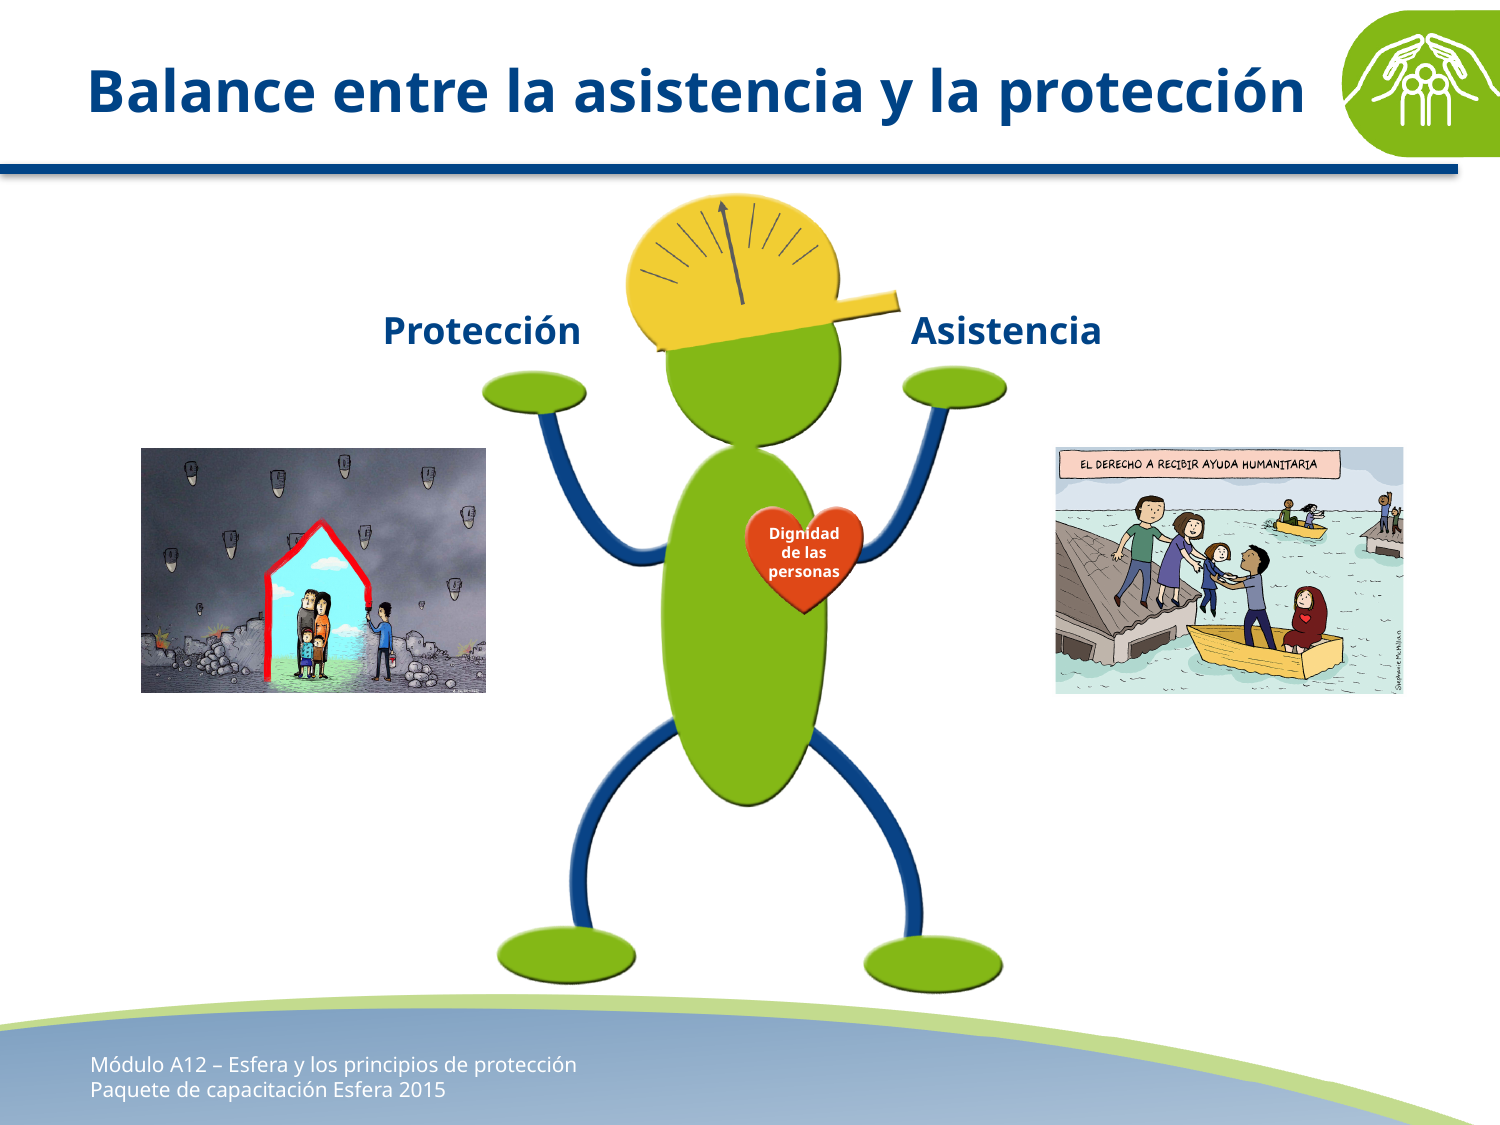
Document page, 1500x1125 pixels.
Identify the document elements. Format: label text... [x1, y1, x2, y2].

picture [1335, 9, 1500, 158]
footer Módulo A12 – Esfera y los principios de protección Paquete de capacitación Esfera 2015 [75, 1046, 1072, 1107]
picture [1052, 444, 1407, 697]
title Balance entre la asistencia y la protección [75, 0, 1335, 178]
picture [0, 177, 1500, 1125]
text_box Asistencia [1037, 299, 1194, 381]
list Protección [367, 299, 447, 381]
